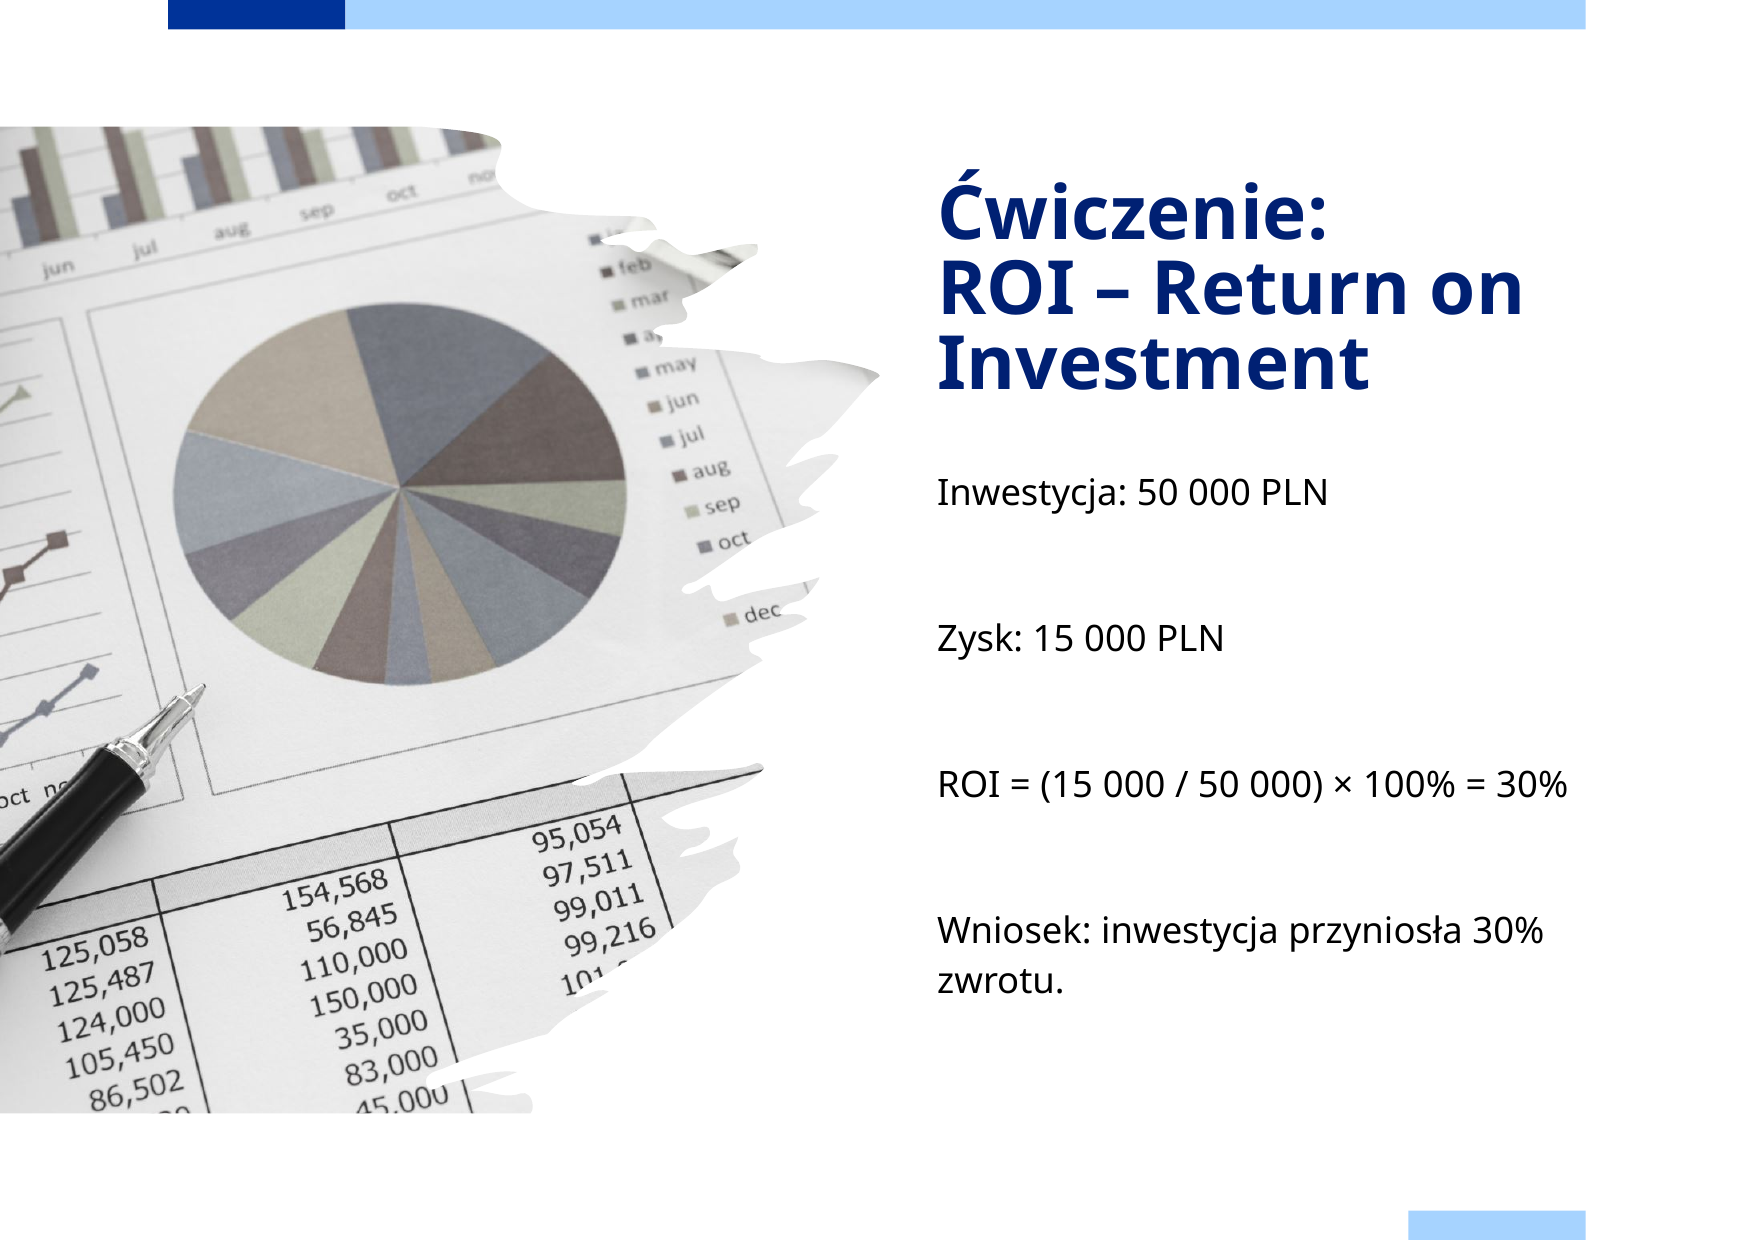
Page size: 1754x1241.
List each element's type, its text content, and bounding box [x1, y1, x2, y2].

list Inwestycja: 50 000 PLN Zysk: 15 000 PLN ROI = (15 000 / 50 000) × 100% = 30% Wniosek: inwestycja przyniosła 30% zwrotu. [937, 462, 1634, 1016]
title Ćwiczenie: ROI – Return on Investment [937, 179, 1634, 440]
picture [0, 126, 880, 1114]
